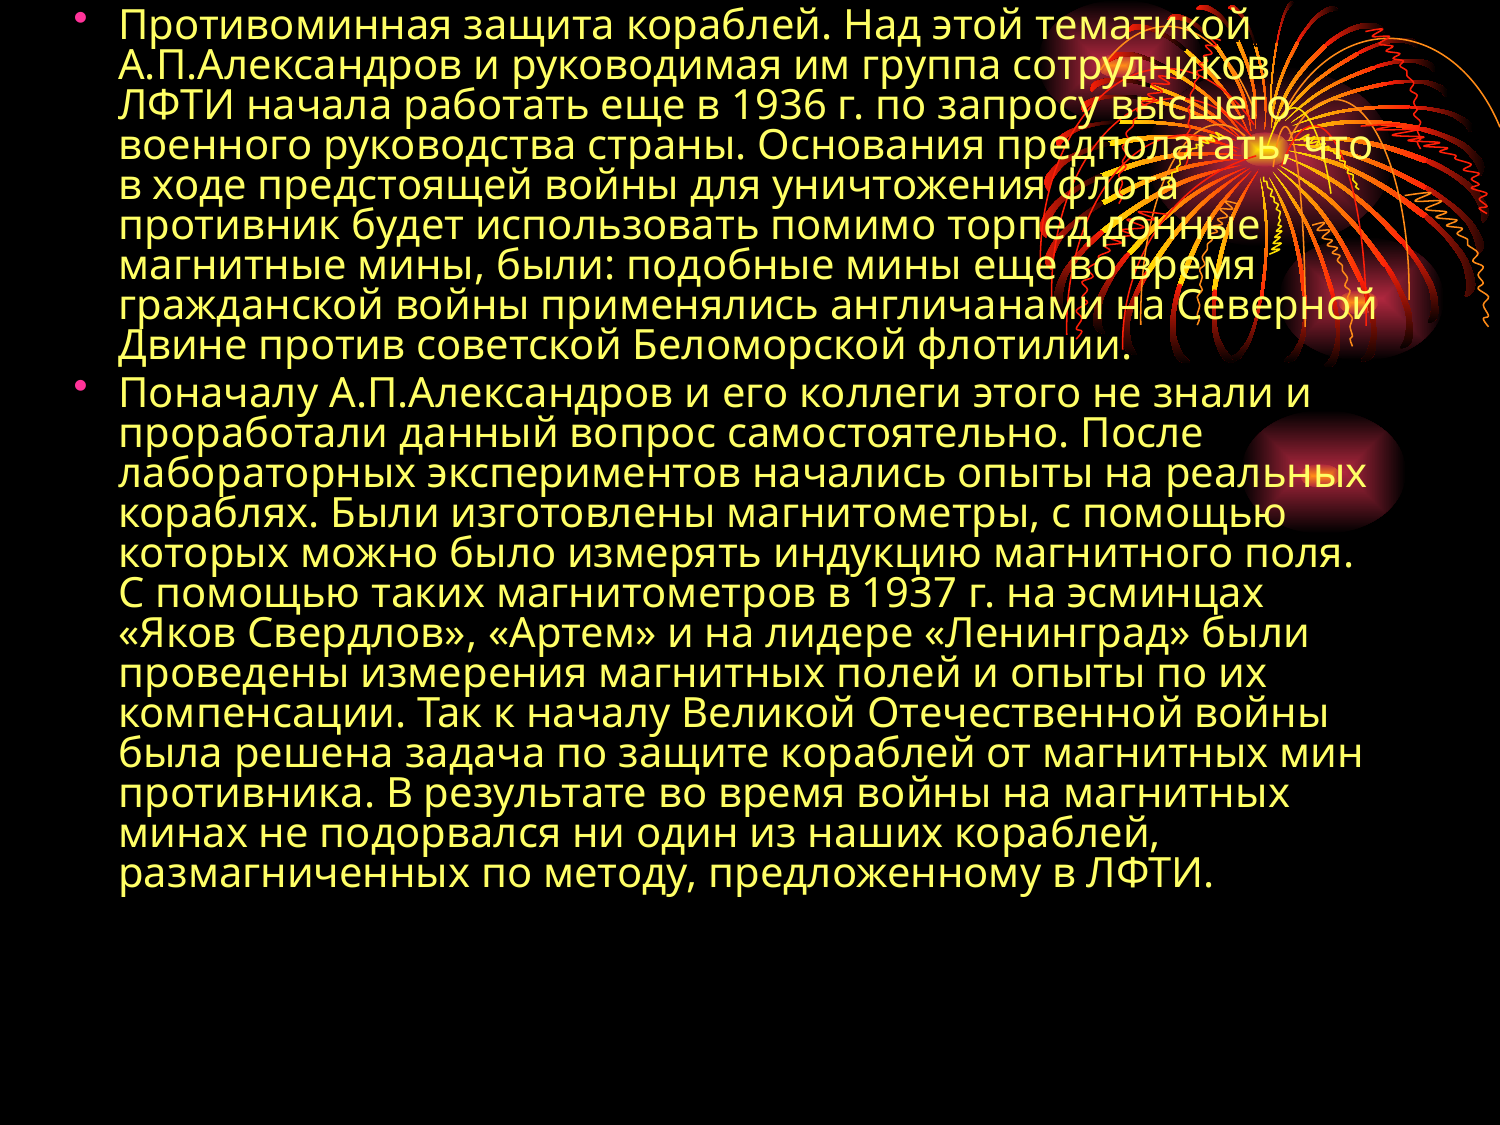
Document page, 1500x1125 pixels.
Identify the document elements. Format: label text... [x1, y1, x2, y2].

list Противоминная защита кораблей. Над этой тематикой А.П.Александров и руководимая им группа сотрудников ЛФТИ начала работать еще в 1936 г. по запросу высшего военного руководства страны. Основания предполагать, что в ходе предстоящей войны для уничтожения флота противник будет использовать помимо торпед донные магнитные мины, были: подобные мины еще во время гражданской войны применялись англичанами на Северной Двине против советской Беломорской флотилии. Поначалу А.П.Александров и его коллеги этого не знали и проработали данный вопрос самостоятельно. После лабораторных экспериментов начались опыты на реальных кораблях. Были изготовлены магнитометры, с помощью которых можно было измерять индукцию магнитного поля. С помощью таких магнитометров в 1937 г. на эсминцах «Яков Свердлов», «Артем» и на лидере «Ленинград» были проведены измерения магнитных полей и опыты по их компенсации. Так к началу Великой Отечественной войны была решена задача по защите кораблей от магнитных мин противника. В результате во время войны на магнитных минах не подорвался ни один из наших кораблей, размагниченных по методу, предложенному в ЛФТИ. [58, 0, 1398, 1103]
